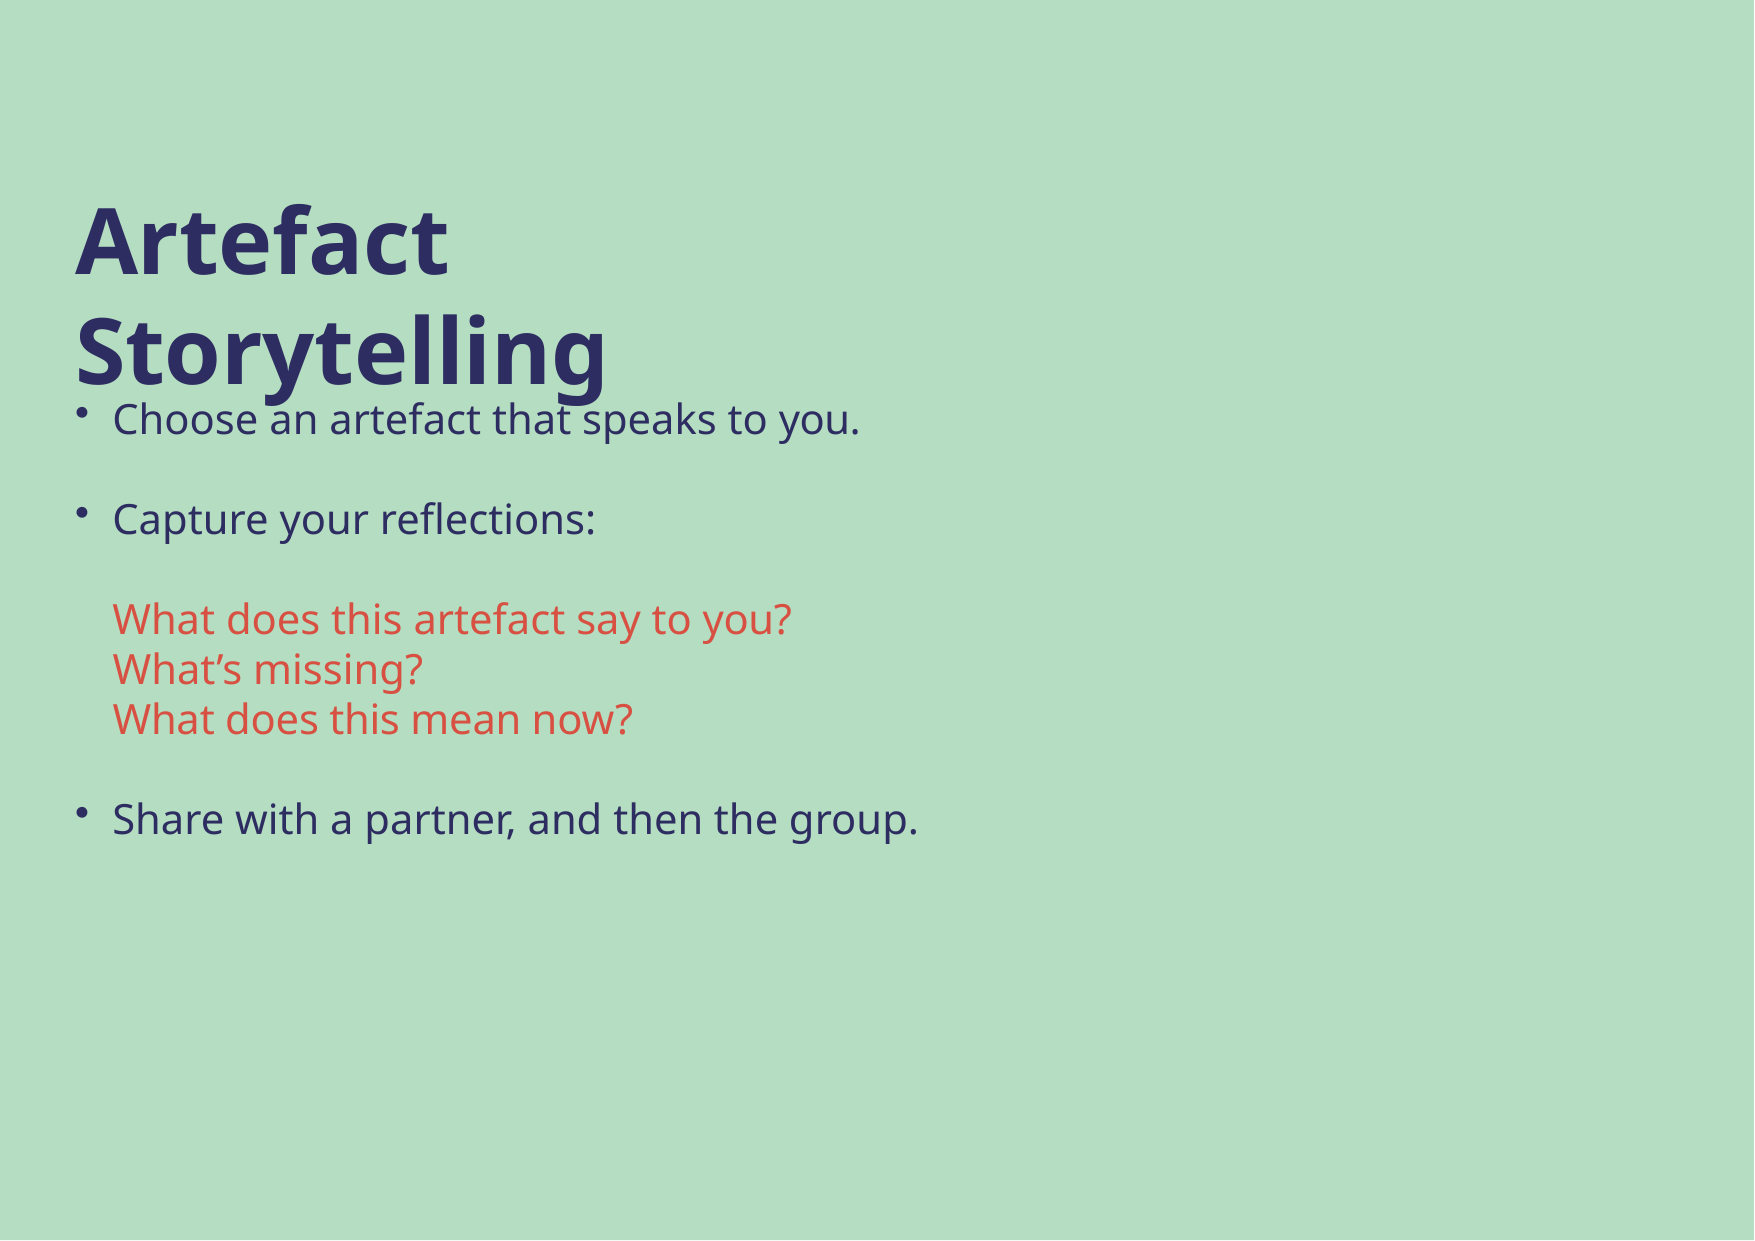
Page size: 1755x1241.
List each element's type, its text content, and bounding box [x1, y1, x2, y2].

title Artefact Storytelling [72, 180, 979, 390]
text_box [0, 0, 1754, 1241]
text_box Choose an artefact that speaks to you. Capture your reflections: What does this artefact say to you? What’s missing? What does this mean now? Share with a partner, and then the group. [72, 390, 1099, 843]
